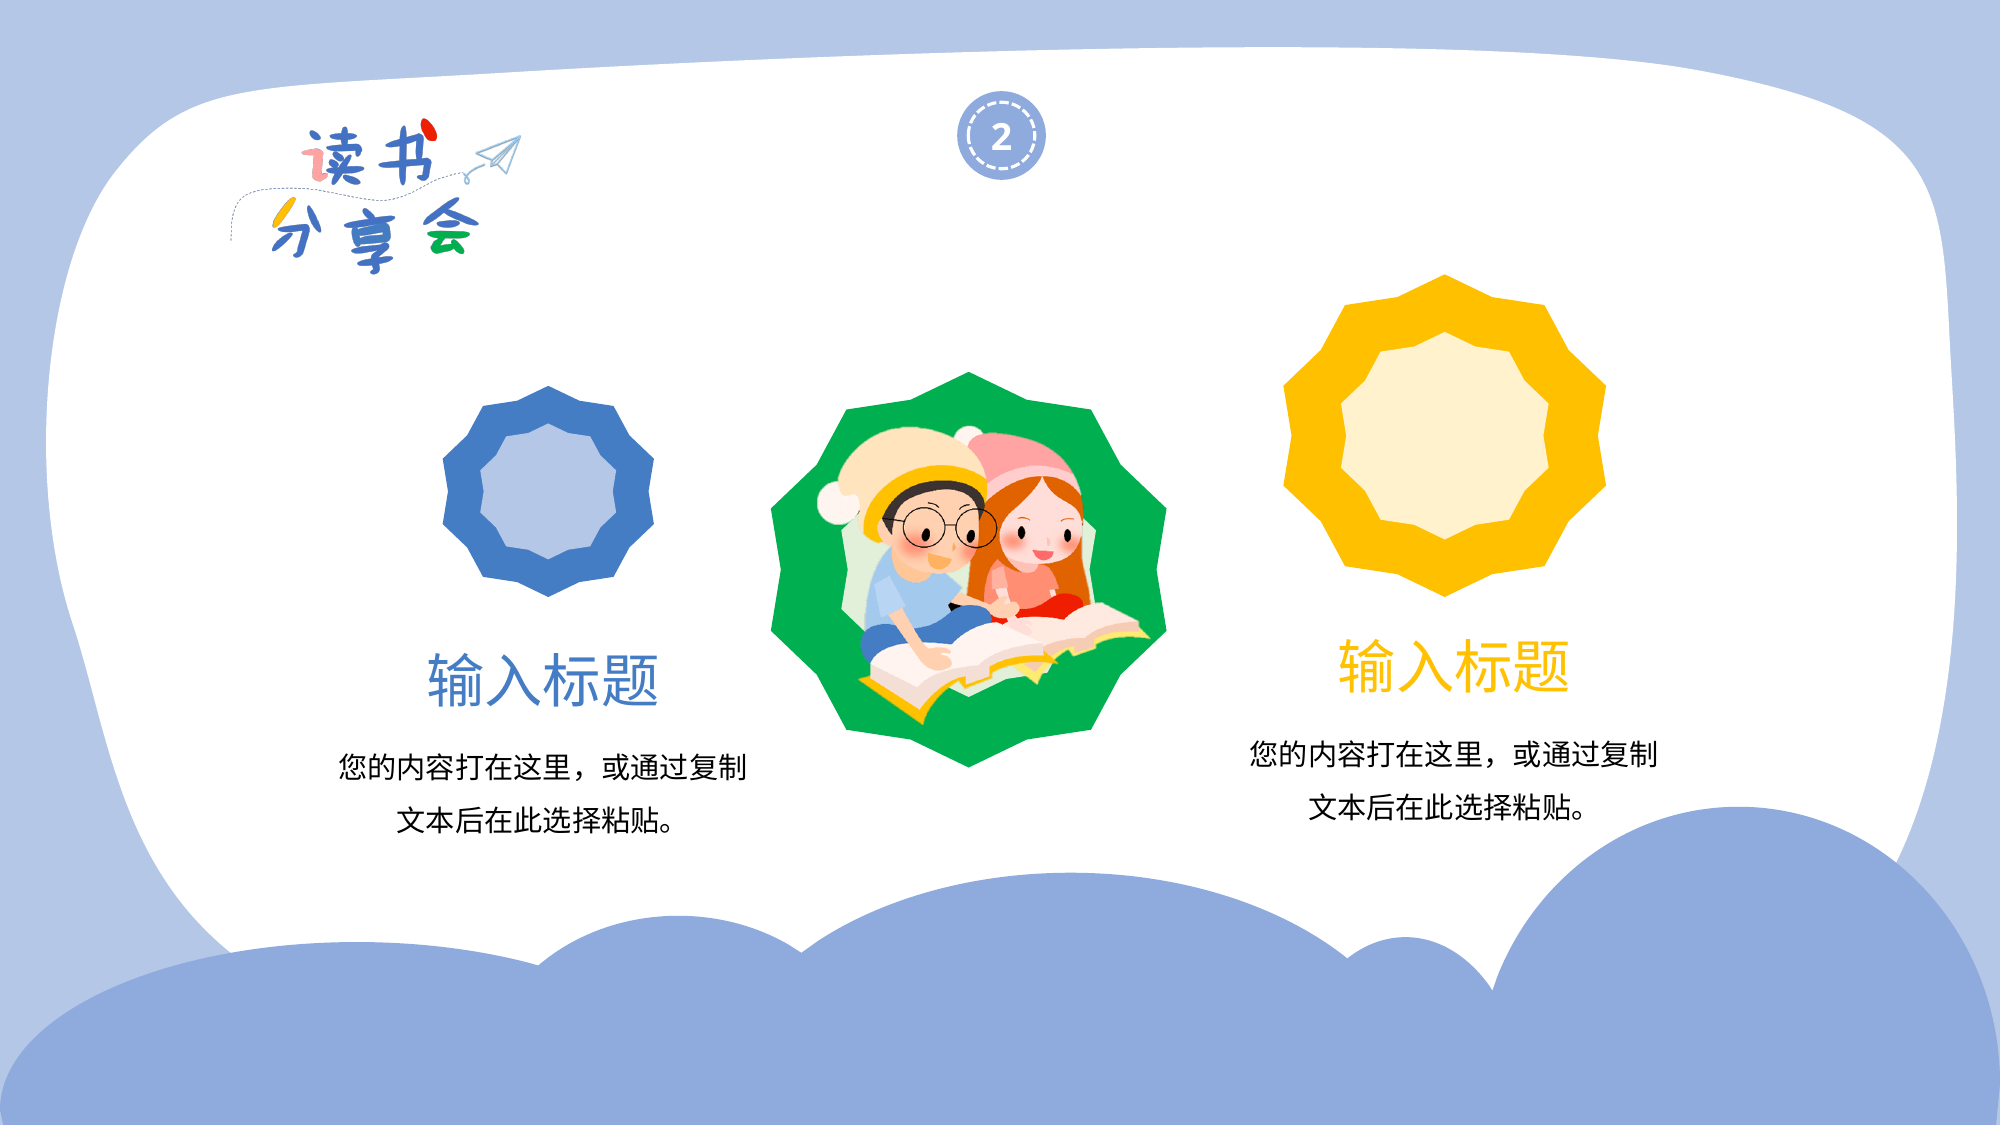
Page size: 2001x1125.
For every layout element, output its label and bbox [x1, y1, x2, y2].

text_box [770, 371, 1167, 768]
text_box [45, 46, 1959, 986]
text_box [315, 636, 771, 841]
text_box [0, 805, 2000, 1125]
text_box [442, 385, 654, 598]
picture [793, 401, 1177, 738]
text_box [1226, 622, 1683, 827]
text_box [957, 91, 1046, 180]
text_box [1283, 274, 1607, 597]
picture [208, 87, 535, 330]
